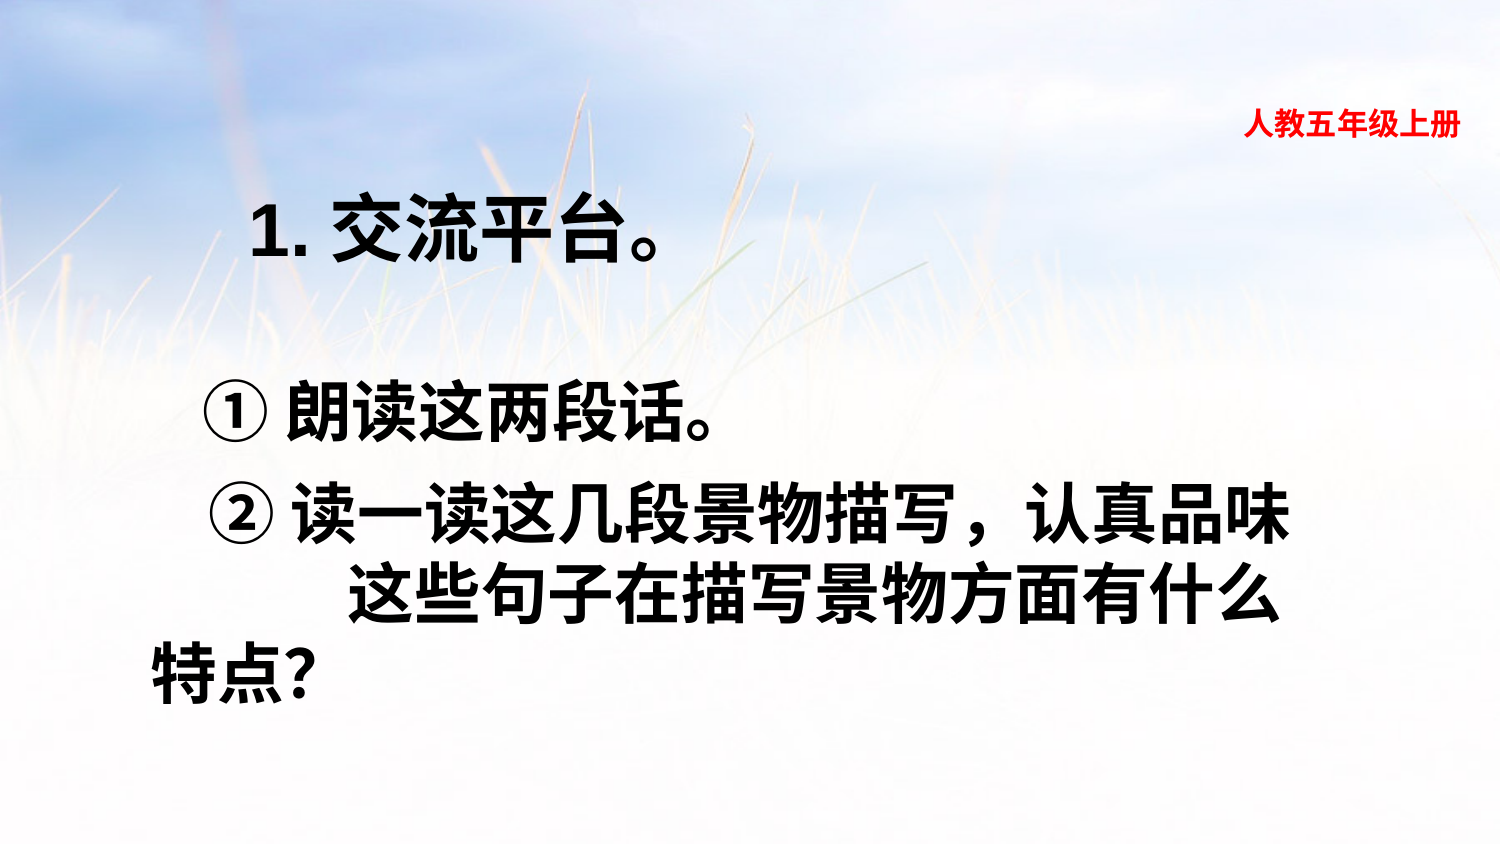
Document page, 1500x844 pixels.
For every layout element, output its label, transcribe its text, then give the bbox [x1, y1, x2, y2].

text_box 人教五年级上册 [1228, 96, 1486, 149]
picture [0, 0, 1500, 844]
text_box 1.交流平台。 [234, 173, 720, 279]
text_box ②读一读这几段景物描写，认真品味 这些句子在描写景物方面有什么特点？ [135, 464, 1311, 720]
text_box ①朗读这两段话。 [187, 362, 768, 458]
